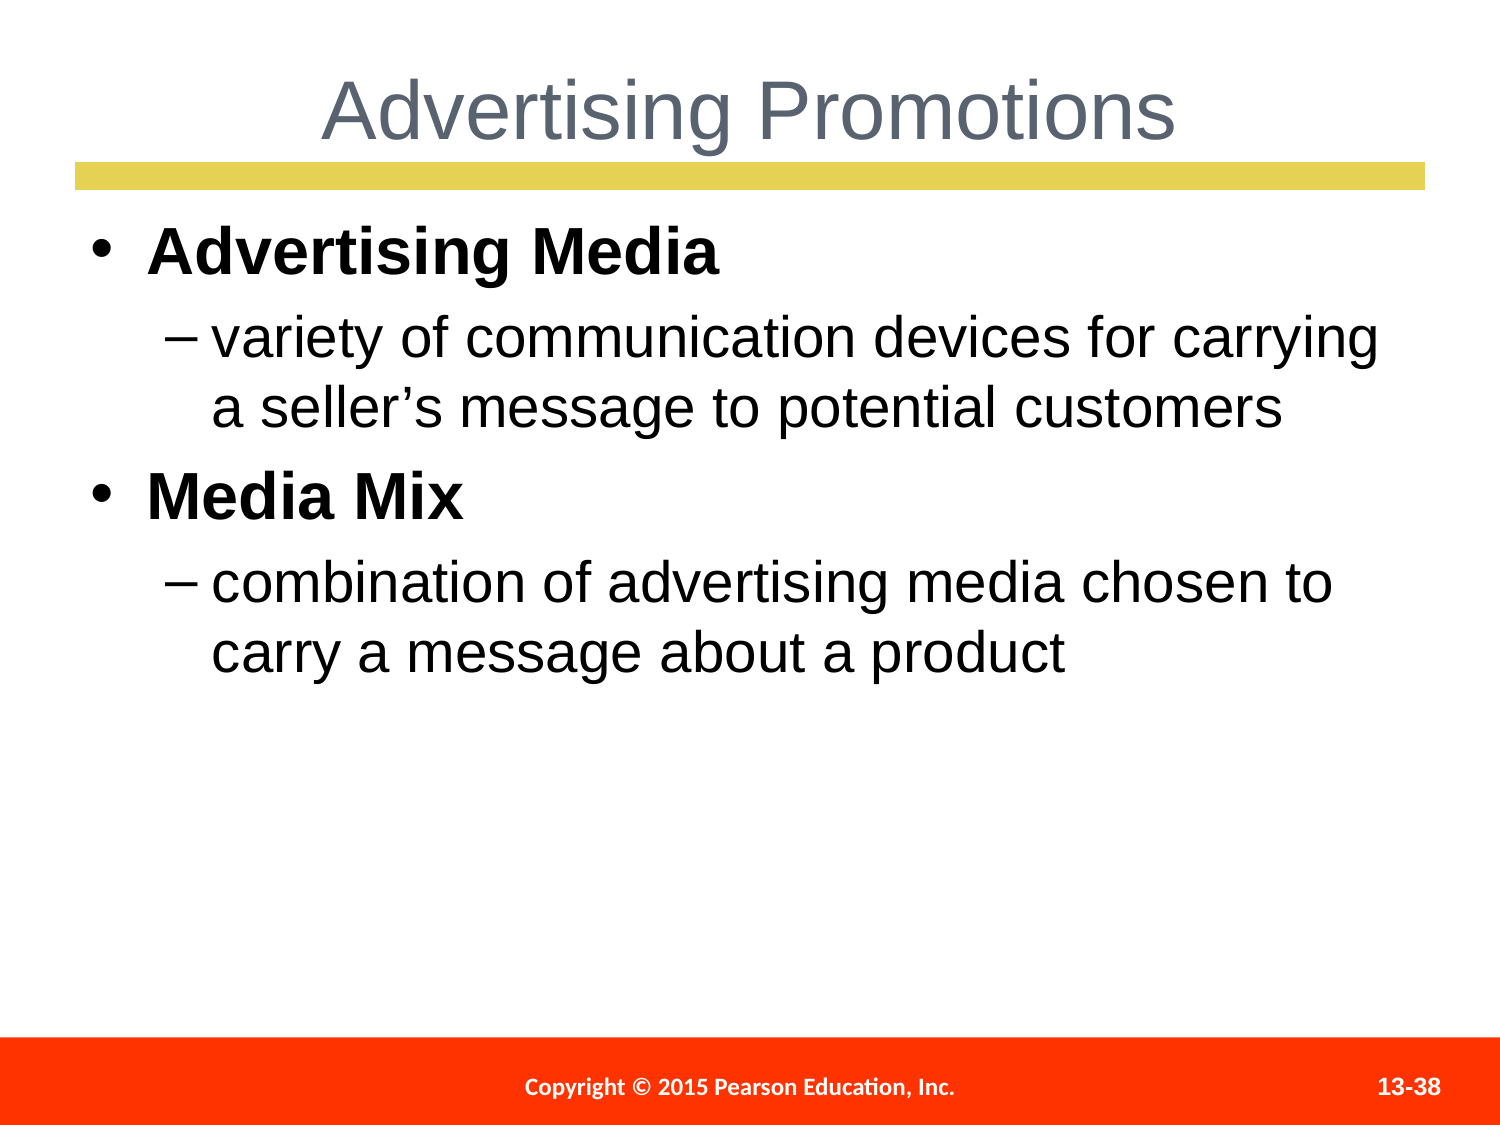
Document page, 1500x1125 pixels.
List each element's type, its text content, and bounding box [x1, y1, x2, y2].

list Advertising Media variety of communication devices for carrying a seller’s message to potential customers Media Mix combination of advertising media chosen to carry a message about a product [74, 199, 1426, 1006]
title Advertising Promotions [74, 12, 1426, 199]
